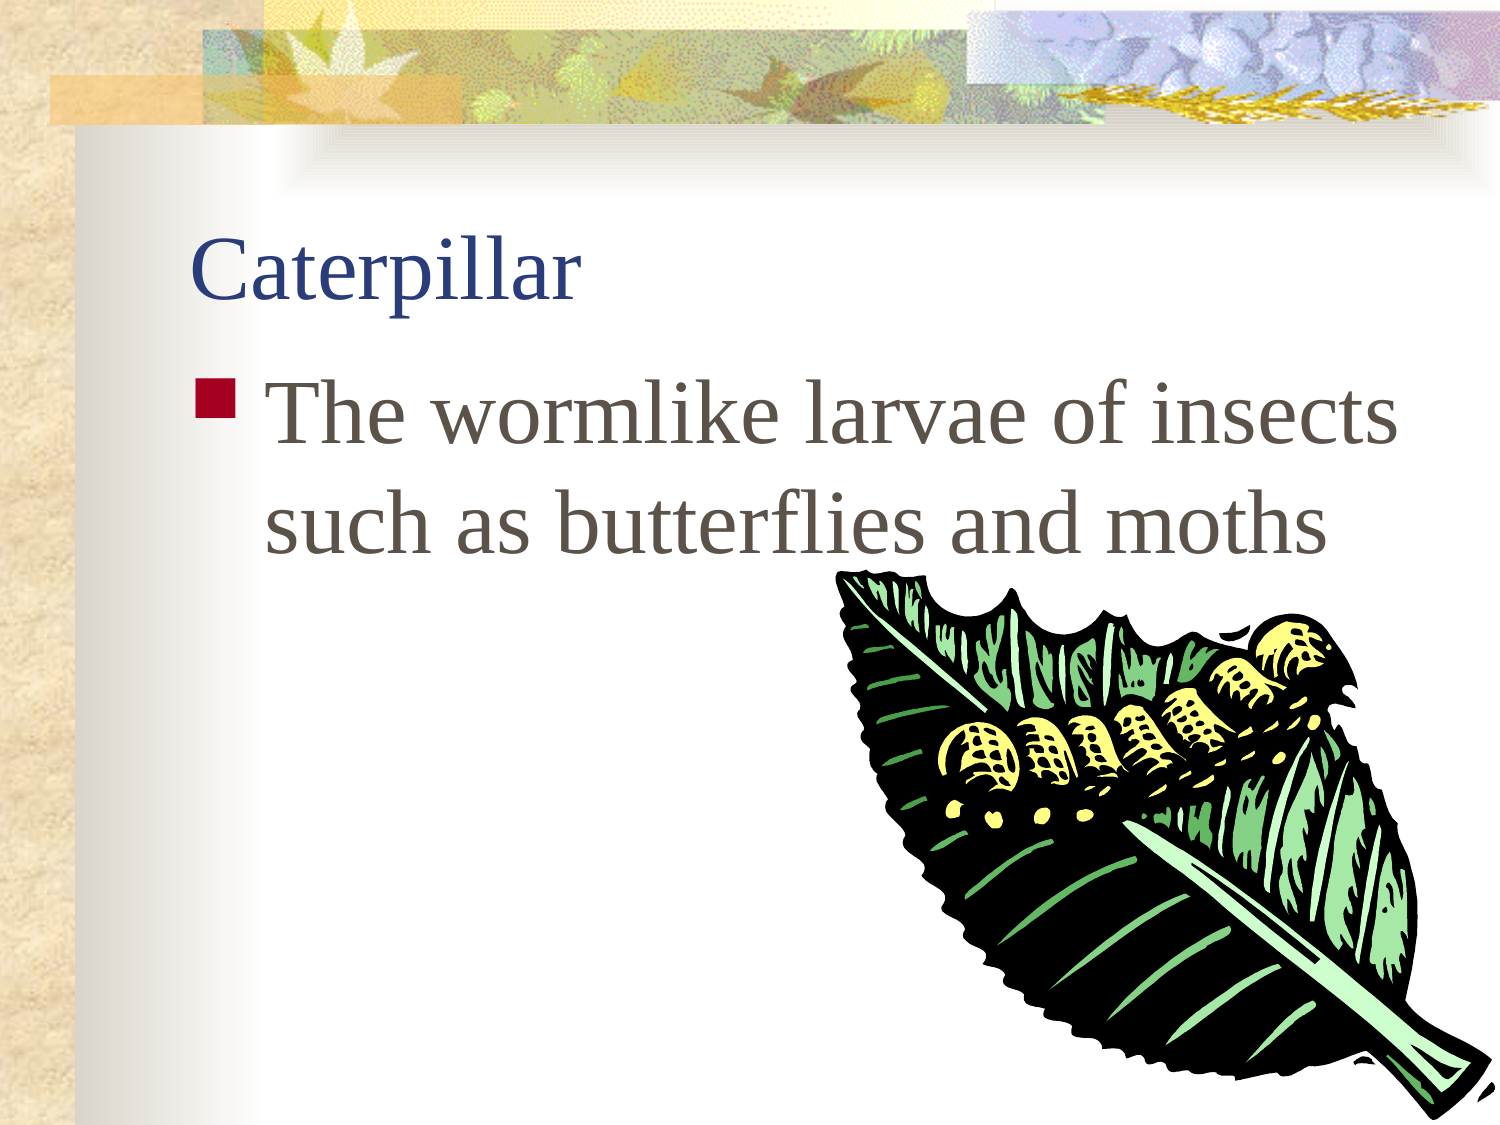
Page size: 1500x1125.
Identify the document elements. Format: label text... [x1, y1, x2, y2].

picture [835, 564, 1500, 1125]
list The wormlike larvae of insects such as butterflies and moths [174, 344, 1451, 1020]
title Caterpillar [174, 137, 1451, 326]
picture [0, 0, 1500, 1125]
